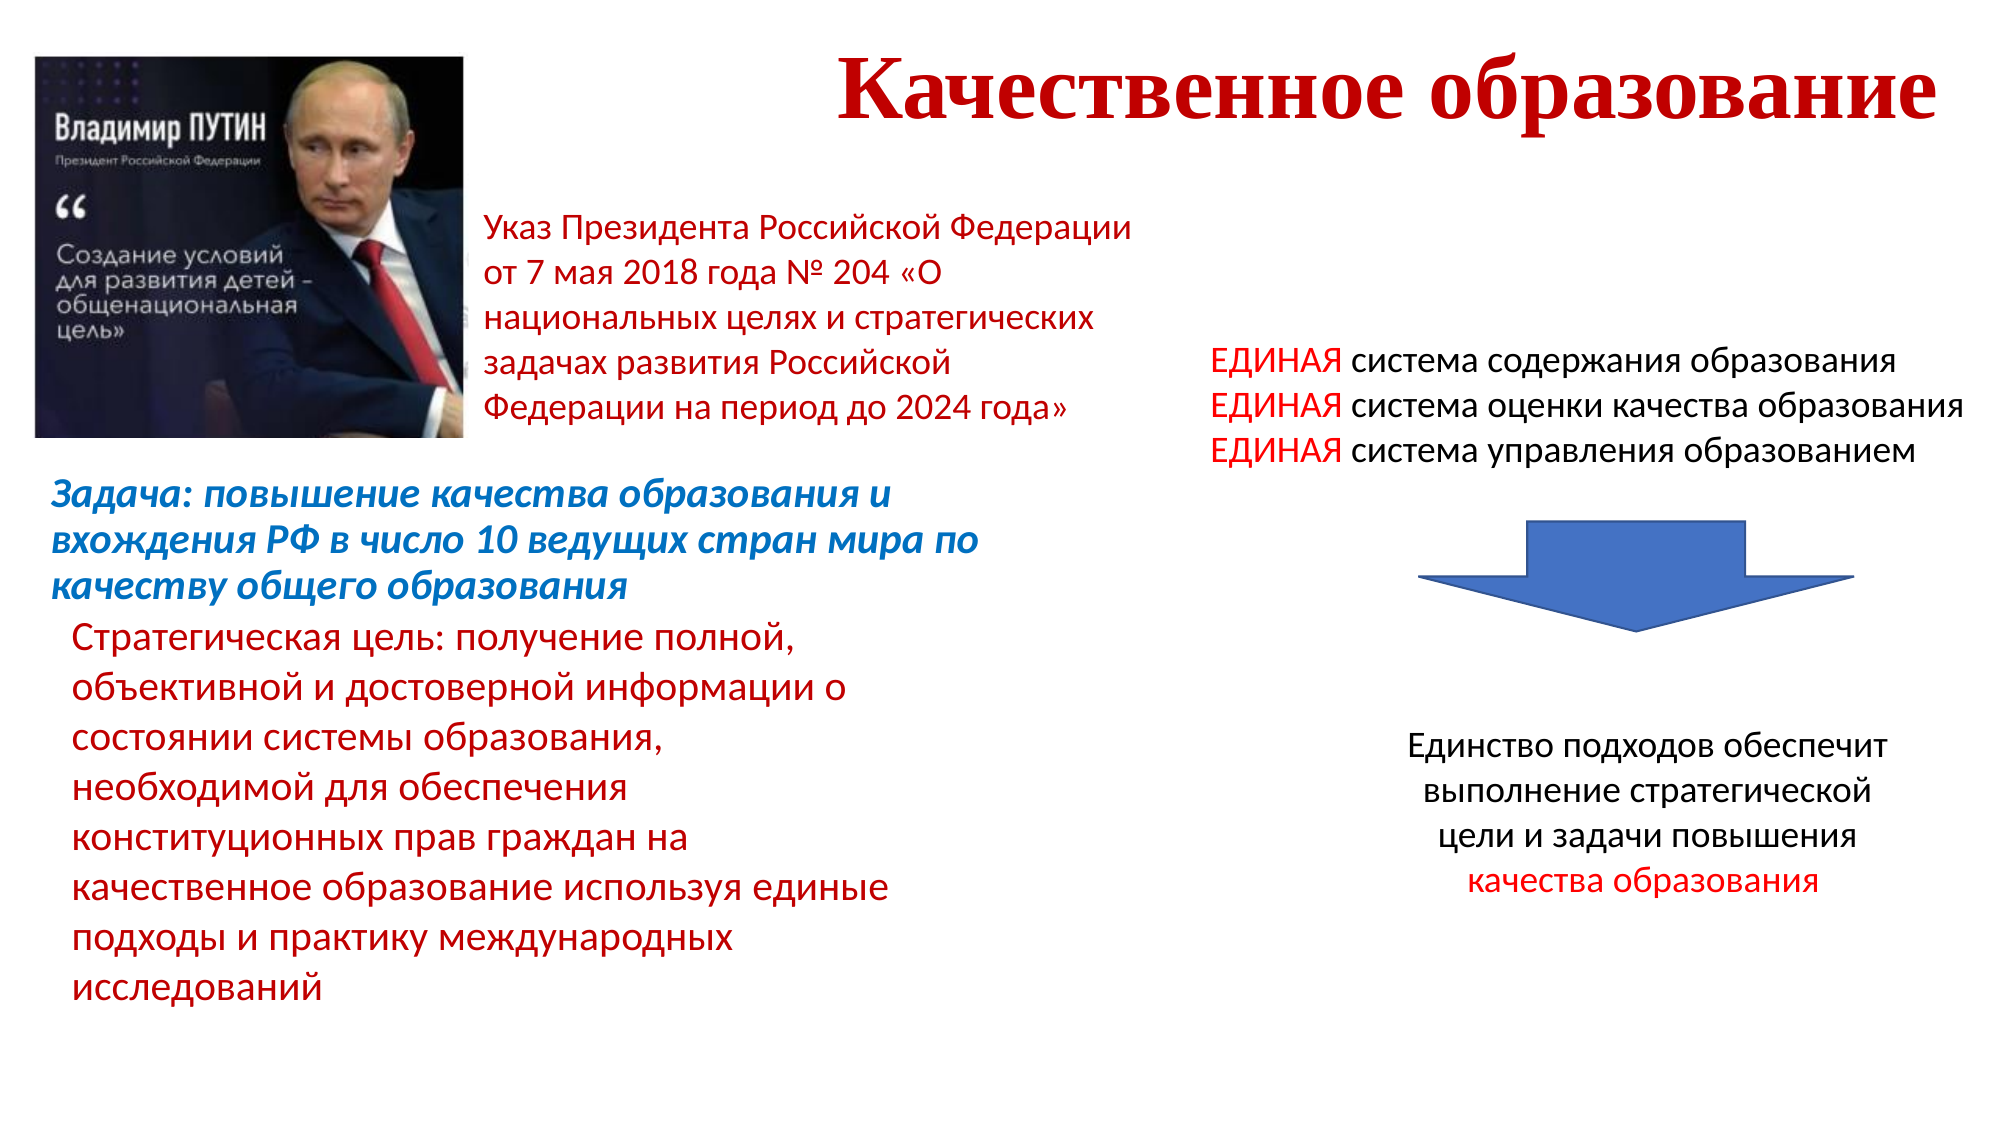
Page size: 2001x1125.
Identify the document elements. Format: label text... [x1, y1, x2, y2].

text_box Единство подходов обеспечит выполнение стратегической цели и задачи повышения качества образования [1373, 712, 1923, 908]
text_box Указ Президента Российской Федерации от 7 мая 2018 года № 204 «О национальных целях и стратегических задачах развития Российской Федерации на период до 2024 года» [469, 194, 1156, 434]
text_box [1418, 520, 1855, 633]
title Качественное образование [229, 25, 1955, 151]
picture [32, 52, 469, 438]
text_box Стратегическая цель: получение полной, объективной и достоверной информации о состоянии системы образования, необходимой для обеспечения конституционных прав граждан на качественное образование используя единые подходы и практику международных исследований [56, 601, 924, 1017]
text_box ЕДИНАЯ система содержания образования ЕДИНАЯ система оценки качества образования ЕДИНАЯ система управления образованием [1195, 327, 2000, 478]
list Задача: повышение качества образования и вхождения РФ в число 10 ведущих стран мира по качеству общего образования [35, 463, 1112, 617]
